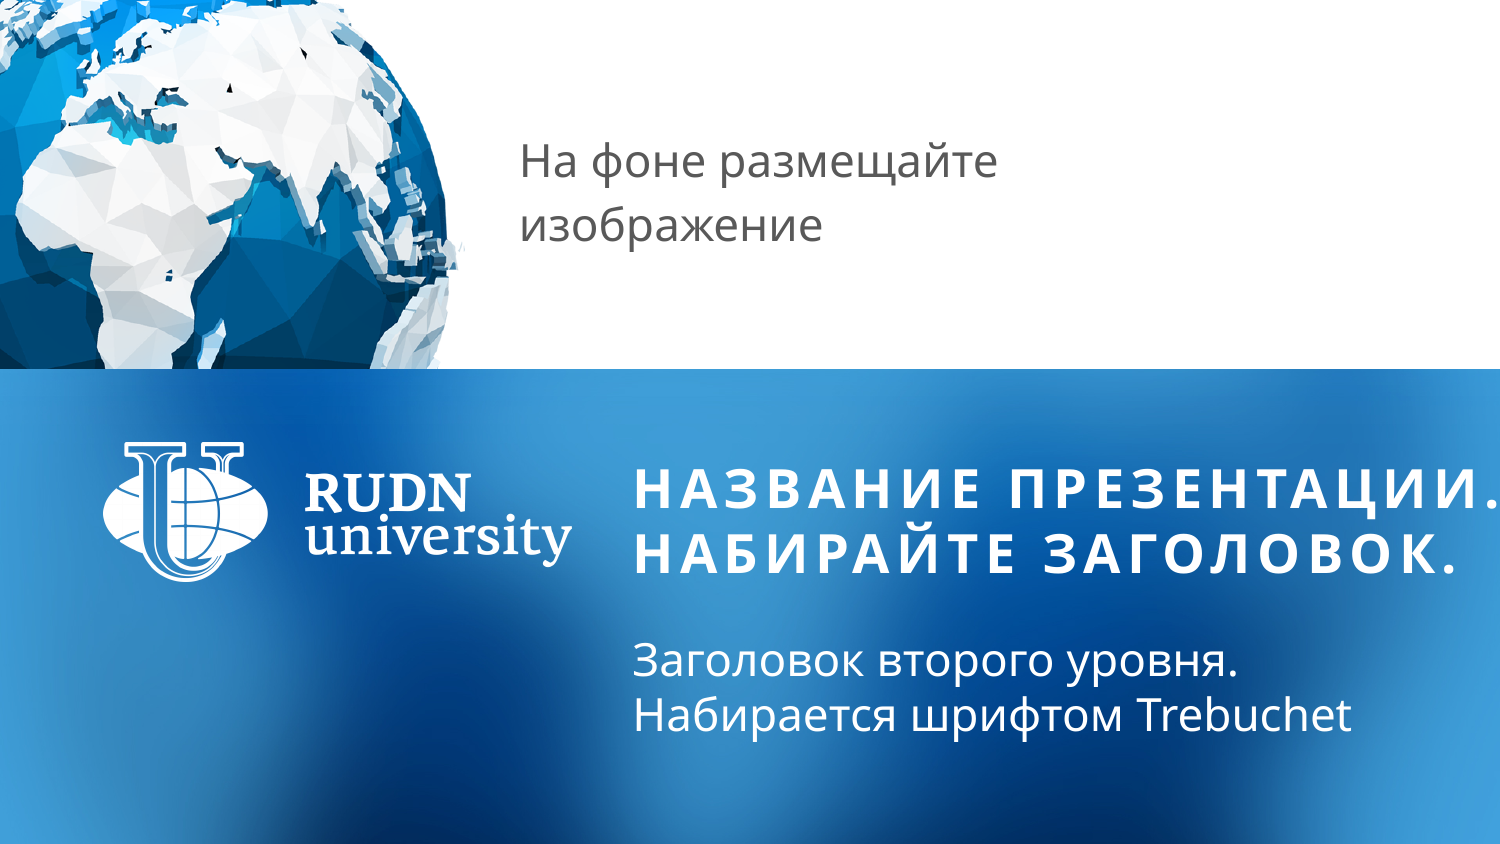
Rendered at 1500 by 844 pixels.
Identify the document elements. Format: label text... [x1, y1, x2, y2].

picture [0, 0, 1500, 844]
text_box На фоне размещайте изображение [893, 123, 1273, 267]
